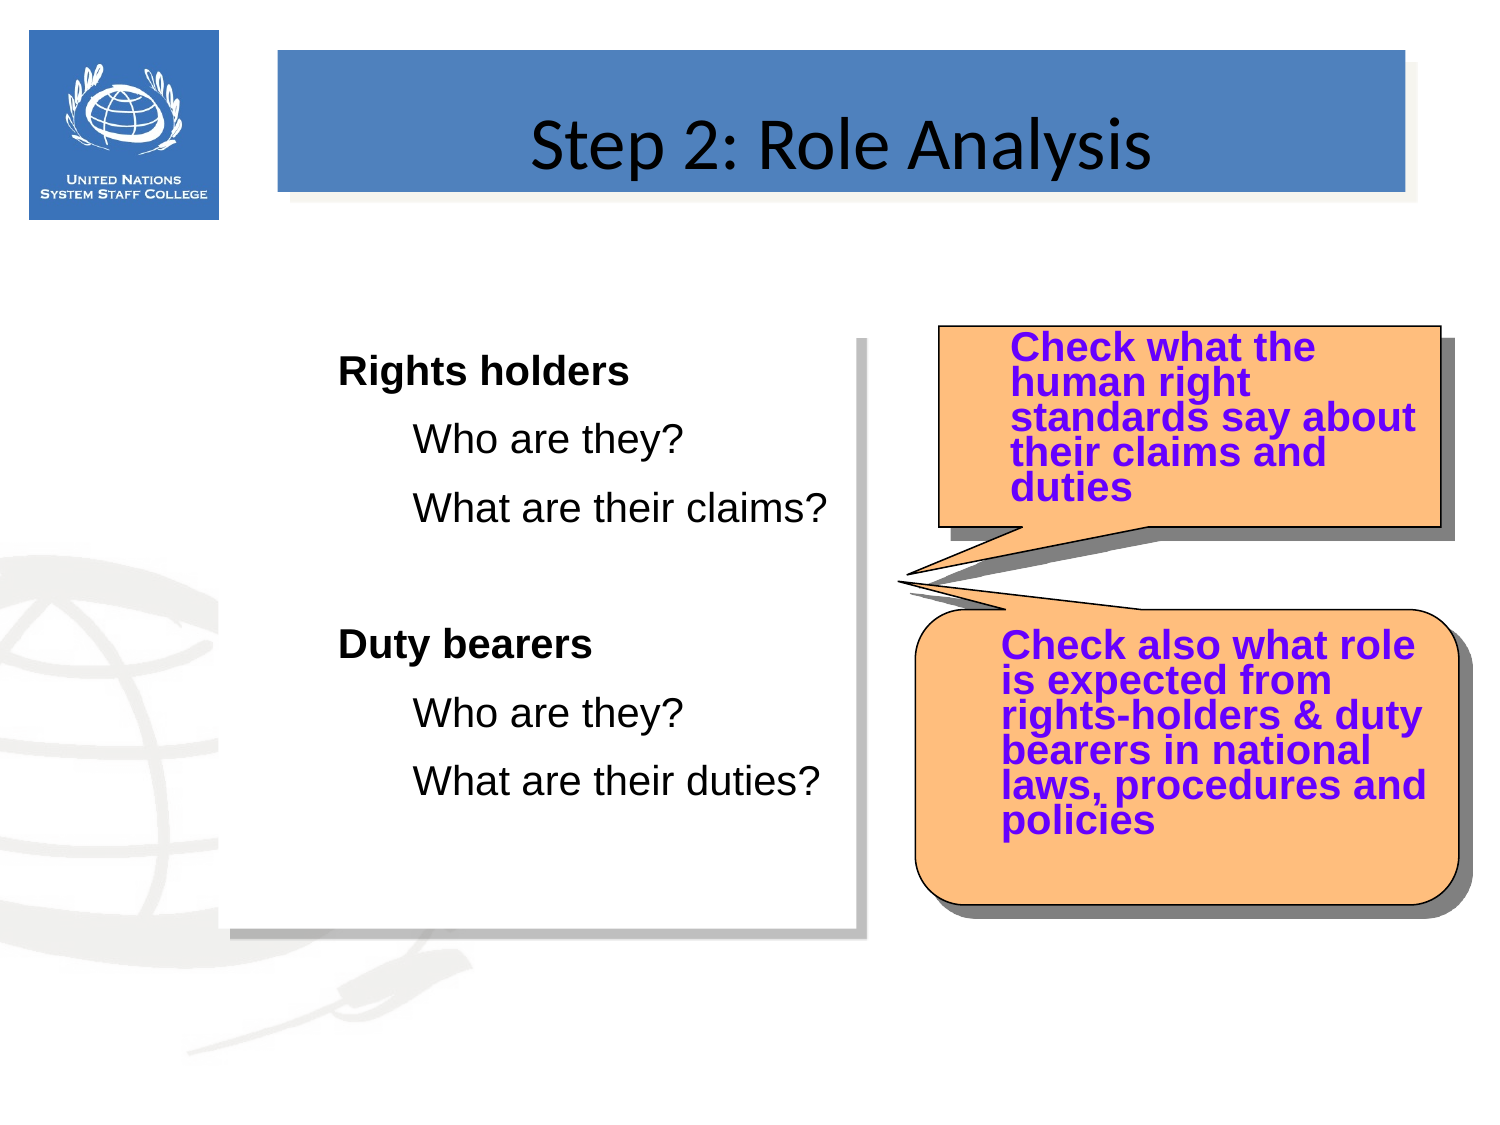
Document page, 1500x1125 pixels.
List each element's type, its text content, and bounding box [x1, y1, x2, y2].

text_box Rights holders Who are they? What are their claims? Duty bearers Who are they? What are their duties? [218, 326, 857, 929]
picture [29, 30, 219, 220]
title Step 2: Role Analysis [277, 49, 1406, 193]
text_box Check what the human right standards say about their claims and duties [906, 326, 1441, 575]
text_box Check also what role is expected from rights-holders & duty bearers in national laws, procedures and policies [897, 581, 1459, 905]
